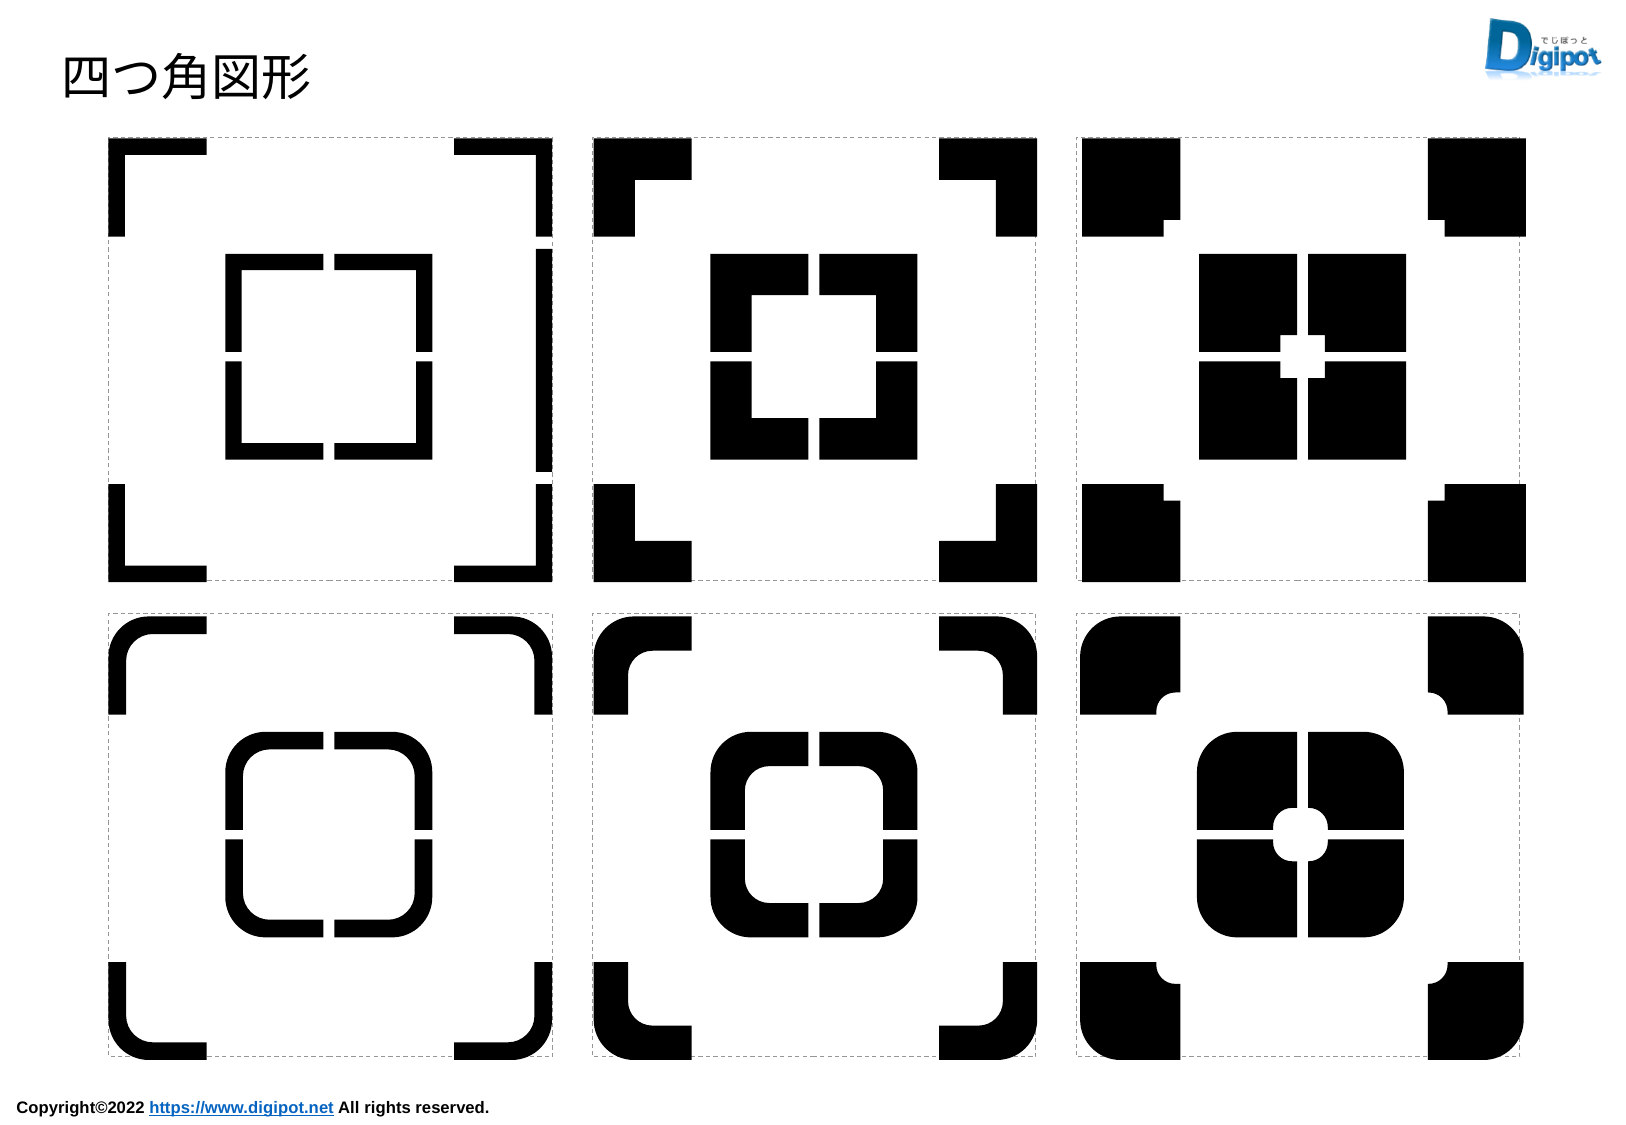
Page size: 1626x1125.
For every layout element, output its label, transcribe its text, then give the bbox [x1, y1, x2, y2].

text_box [1306, 730, 1405, 831]
text_box [333, 360, 433, 461]
text_box [592, 137, 693, 238]
text_box [818, 360, 919, 461]
text_box [709, 360, 809, 461]
text_box [1307, 253, 1407, 353]
text_box [107, 615, 208, 716]
text_box 四つ角図形 [46, 38, 327, 113]
text_box [1426, 960, 1525, 1062]
text_box [938, 483, 1038, 583]
text_box [938, 615, 1039, 716]
text_box [1081, 483, 1181, 583]
text_box [1426, 615, 1525, 716]
text_box [1427, 483, 1527, 583]
text_box [1307, 360, 1407, 461]
text_box [107, 960, 208, 1062]
text_box [818, 730, 919, 831]
text_box [453, 483, 553, 583]
text_box [1195, 838, 1299, 939]
text_box [592, 615, 693, 716]
picture [1485, 18, 1602, 82]
text_box [1195, 730, 1299, 831]
text_box [333, 253, 433, 353]
text_box [535, 248, 553, 473]
text_box [709, 838, 810, 939]
text_box [224, 360, 324, 461]
text_box [333, 838, 434, 939]
text_box [224, 838, 325, 939]
text_box [1427, 137, 1527, 238]
text_box [1198, 360, 1298, 461]
text_box [333, 730, 434, 831]
text_box [592, 483, 693, 583]
text_box [1079, 960, 1182, 1062]
text_box [224, 253, 324, 353]
text_box [1079, 615, 1182, 716]
text_box [818, 838, 919, 939]
text_box [938, 960, 1039, 1062]
text_box [818, 253, 919, 353]
text_box [592, 960, 693, 1062]
text_box [709, 253, 809, 353]
text_box [107, 137, 208, 238]
text_box [709, 730, 810, 831]
text_box [453, 615, 554, 716]
text_box [107, 483, 208, 583]
text_box [938, 137, 1038, 238]
text_box [453, 960, 554, 1062]
text_box [1306, 838, 1405, 939]
text_box [453, 137, 553, 238]
text_box [1198, 253, 1298, 353]
text_box [1081, 137, 1181, 238]
text_box [224, 730, 325, 831]
